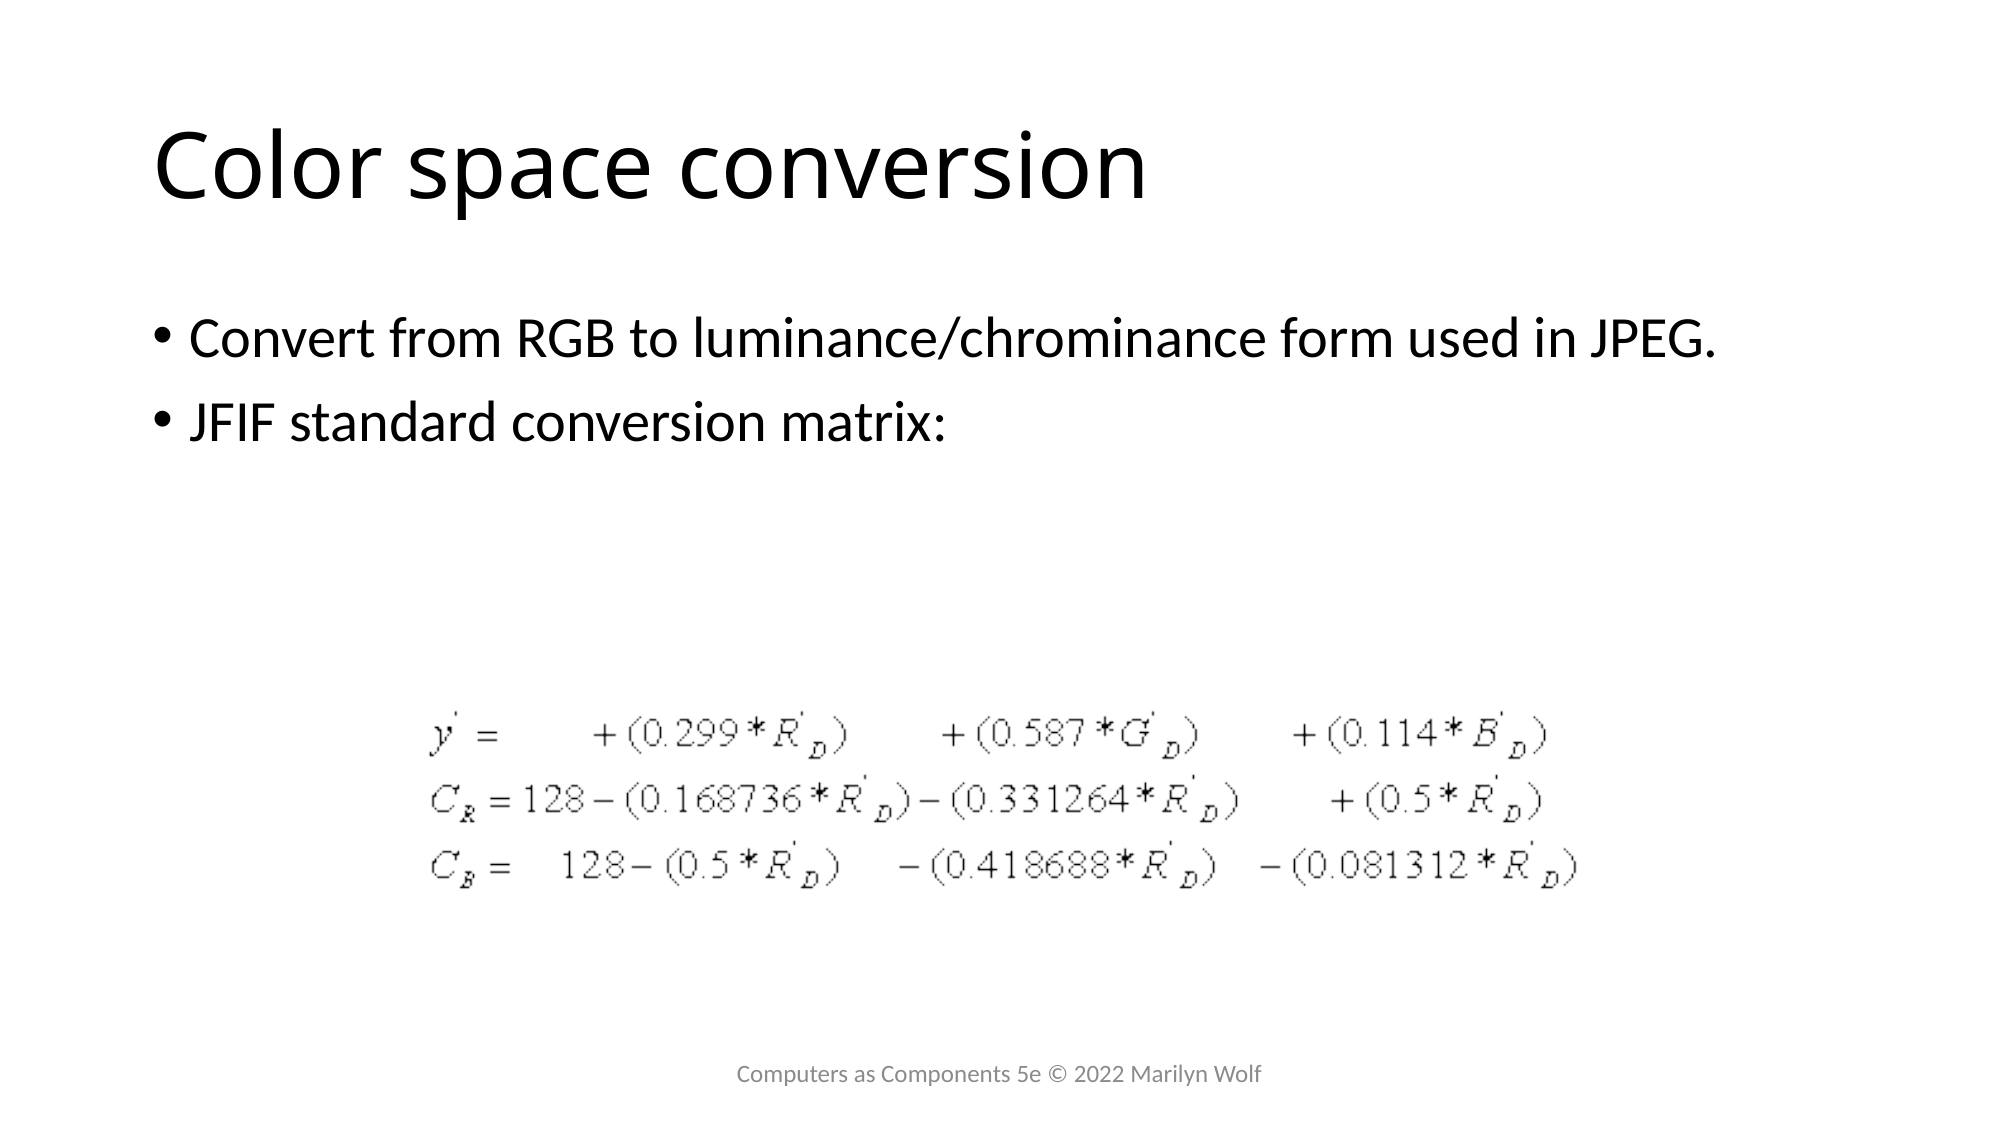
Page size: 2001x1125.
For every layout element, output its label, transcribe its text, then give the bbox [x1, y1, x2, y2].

list Convert from RGB to luminance/chrominance form used in JPEG. JFIF standard conversion matrix: [137, 299, 1863, 1014]
footer Computers as Components 5e © 2022 Marilyn Wolf [662, 1042, 1338, 1103]
title Color space conversion [137, 59, 1863, 278]
picture [424, 699, 1587, 897]
